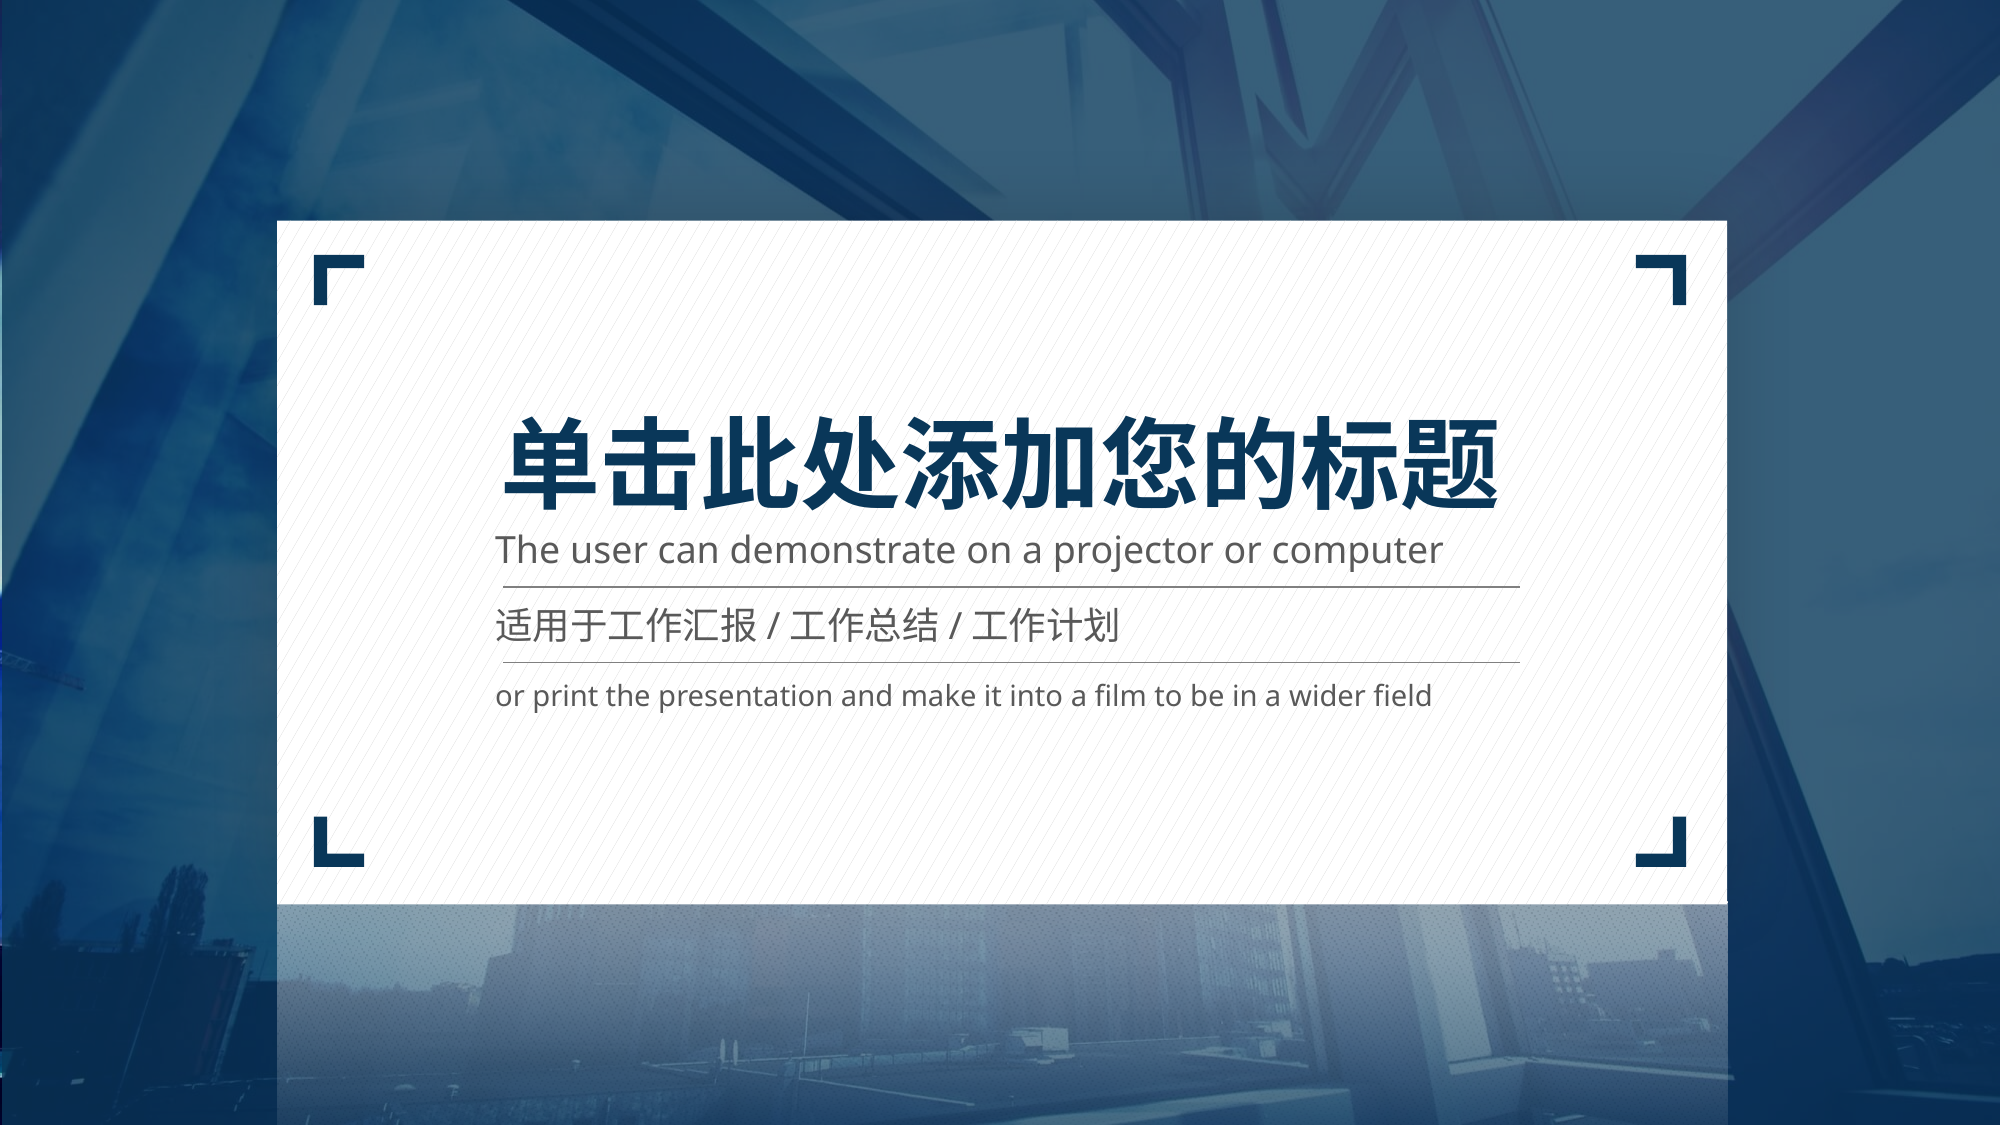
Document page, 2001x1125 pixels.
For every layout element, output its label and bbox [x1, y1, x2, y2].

text_box [277, 220, 1728, 905]
picture [0, 0, 2000, 1125]
text_box [480, 586, 1521, 663]
